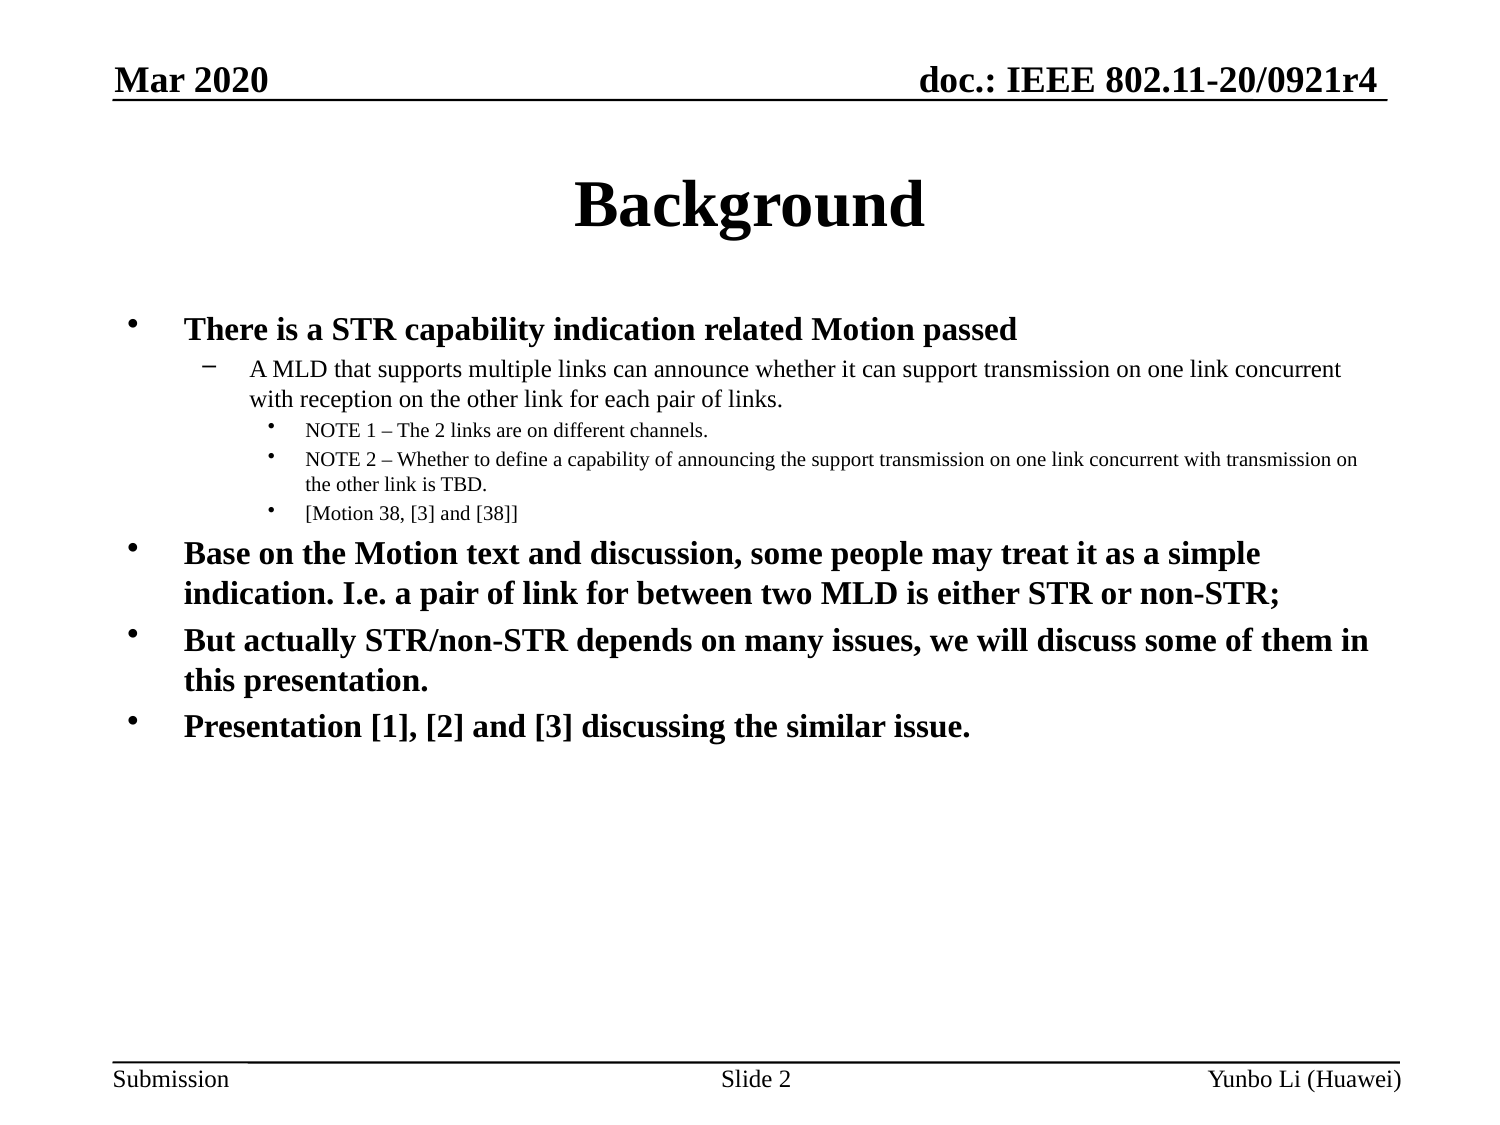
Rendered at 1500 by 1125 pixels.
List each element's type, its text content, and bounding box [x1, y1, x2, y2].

footer Yunbo Li (Huawei) [1204, 1061, 1402, 1093]
slide_number Slide 2 [712, 1061, 800, 1093]
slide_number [114, 54, 271, 101]
list There is a STR capability indication related Motion passed A MLD that supports multiple links can announce whether it can support transmission on one link concurrent with reception on the other link for each pair of links. NOTE 1 – The 2 links are on different channels. NOTE 2 – Whether to define a capability of announcing the support transmission on one link concurrent with transmission on the other link is TBD. [Motion 38, [3] and [38]] Base on the Motion text and discussion, some people may treat it as a simple indication. I.e. a pair of link for between two MLD is either STR or non-STR; But actually STR/non-STR depends on many issues, we will discuss some of them in this presentation. Presentation [1], [2] and [3] discussing the similar issue. [112, 299, 1388, 1063]
title Background [112, 112, 1388, 288]
